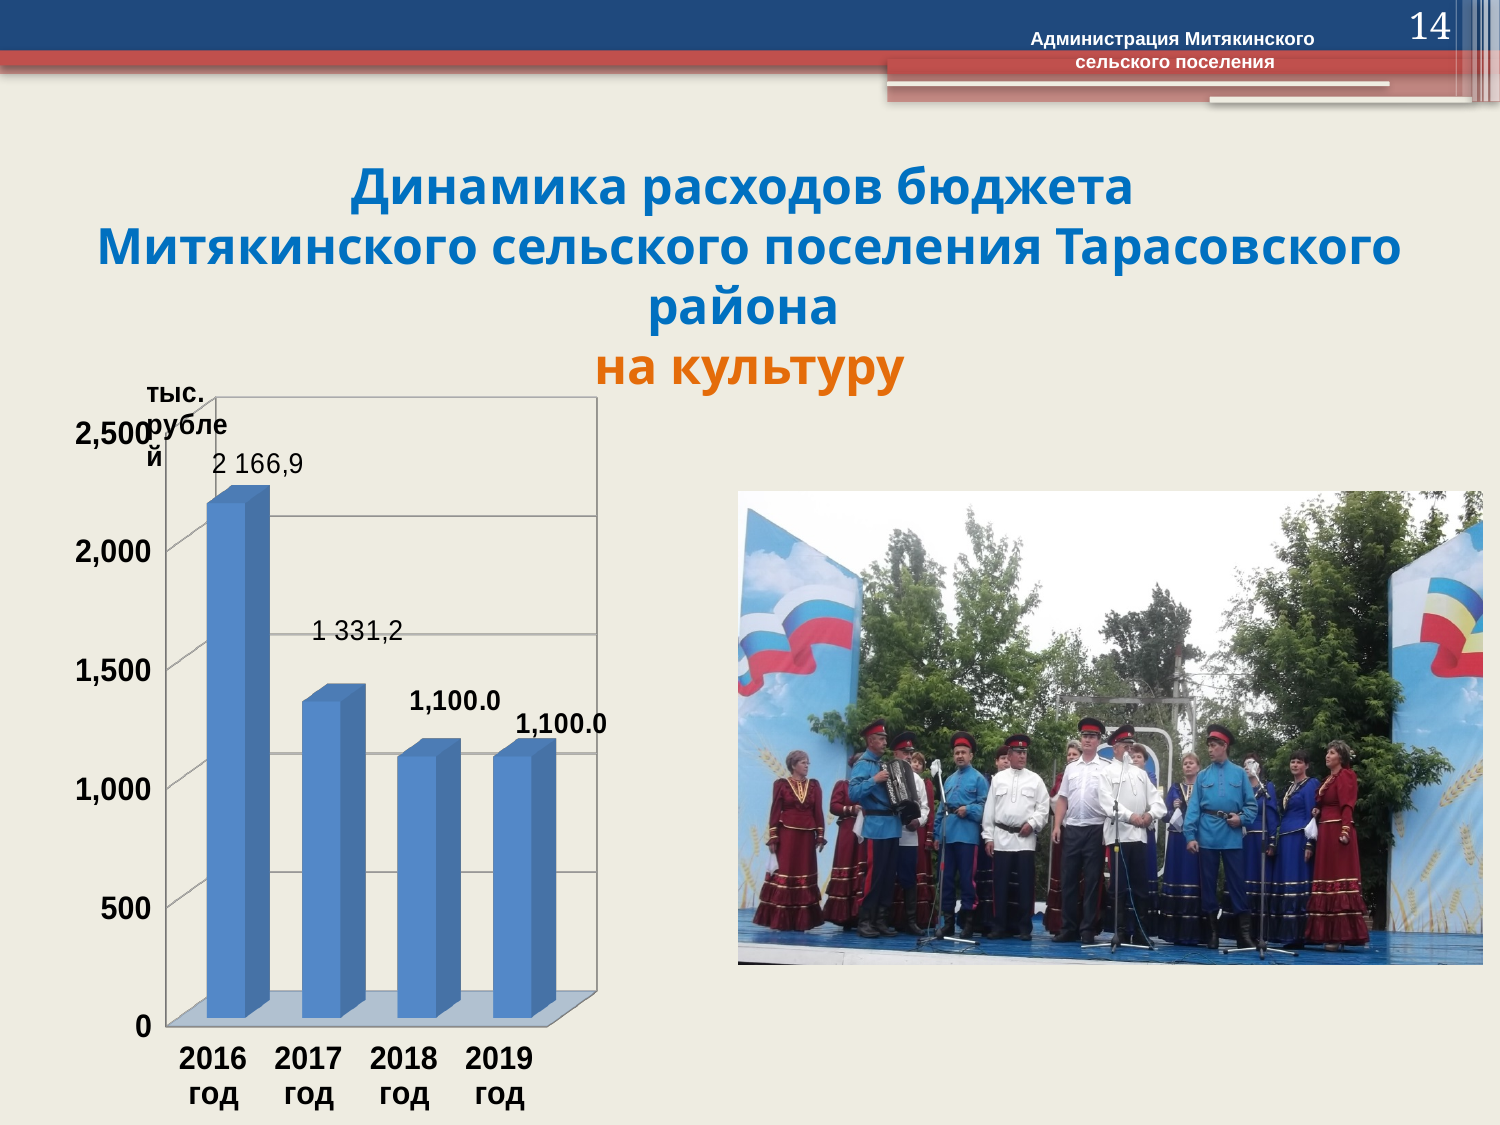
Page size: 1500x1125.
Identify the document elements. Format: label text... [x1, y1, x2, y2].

text_box Администрация Митякинского сельского поселения [941, 19, 1409, 80]
title Динамика расходов бюджета Митякинского сельского поселения Тарасовского района на культуру [74, 187, 1426, 363]
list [737, 491, 1483, 965]
slide_number 14 [1340, 0, 1466, 61]
chart [74, 368, 738, 1112]
